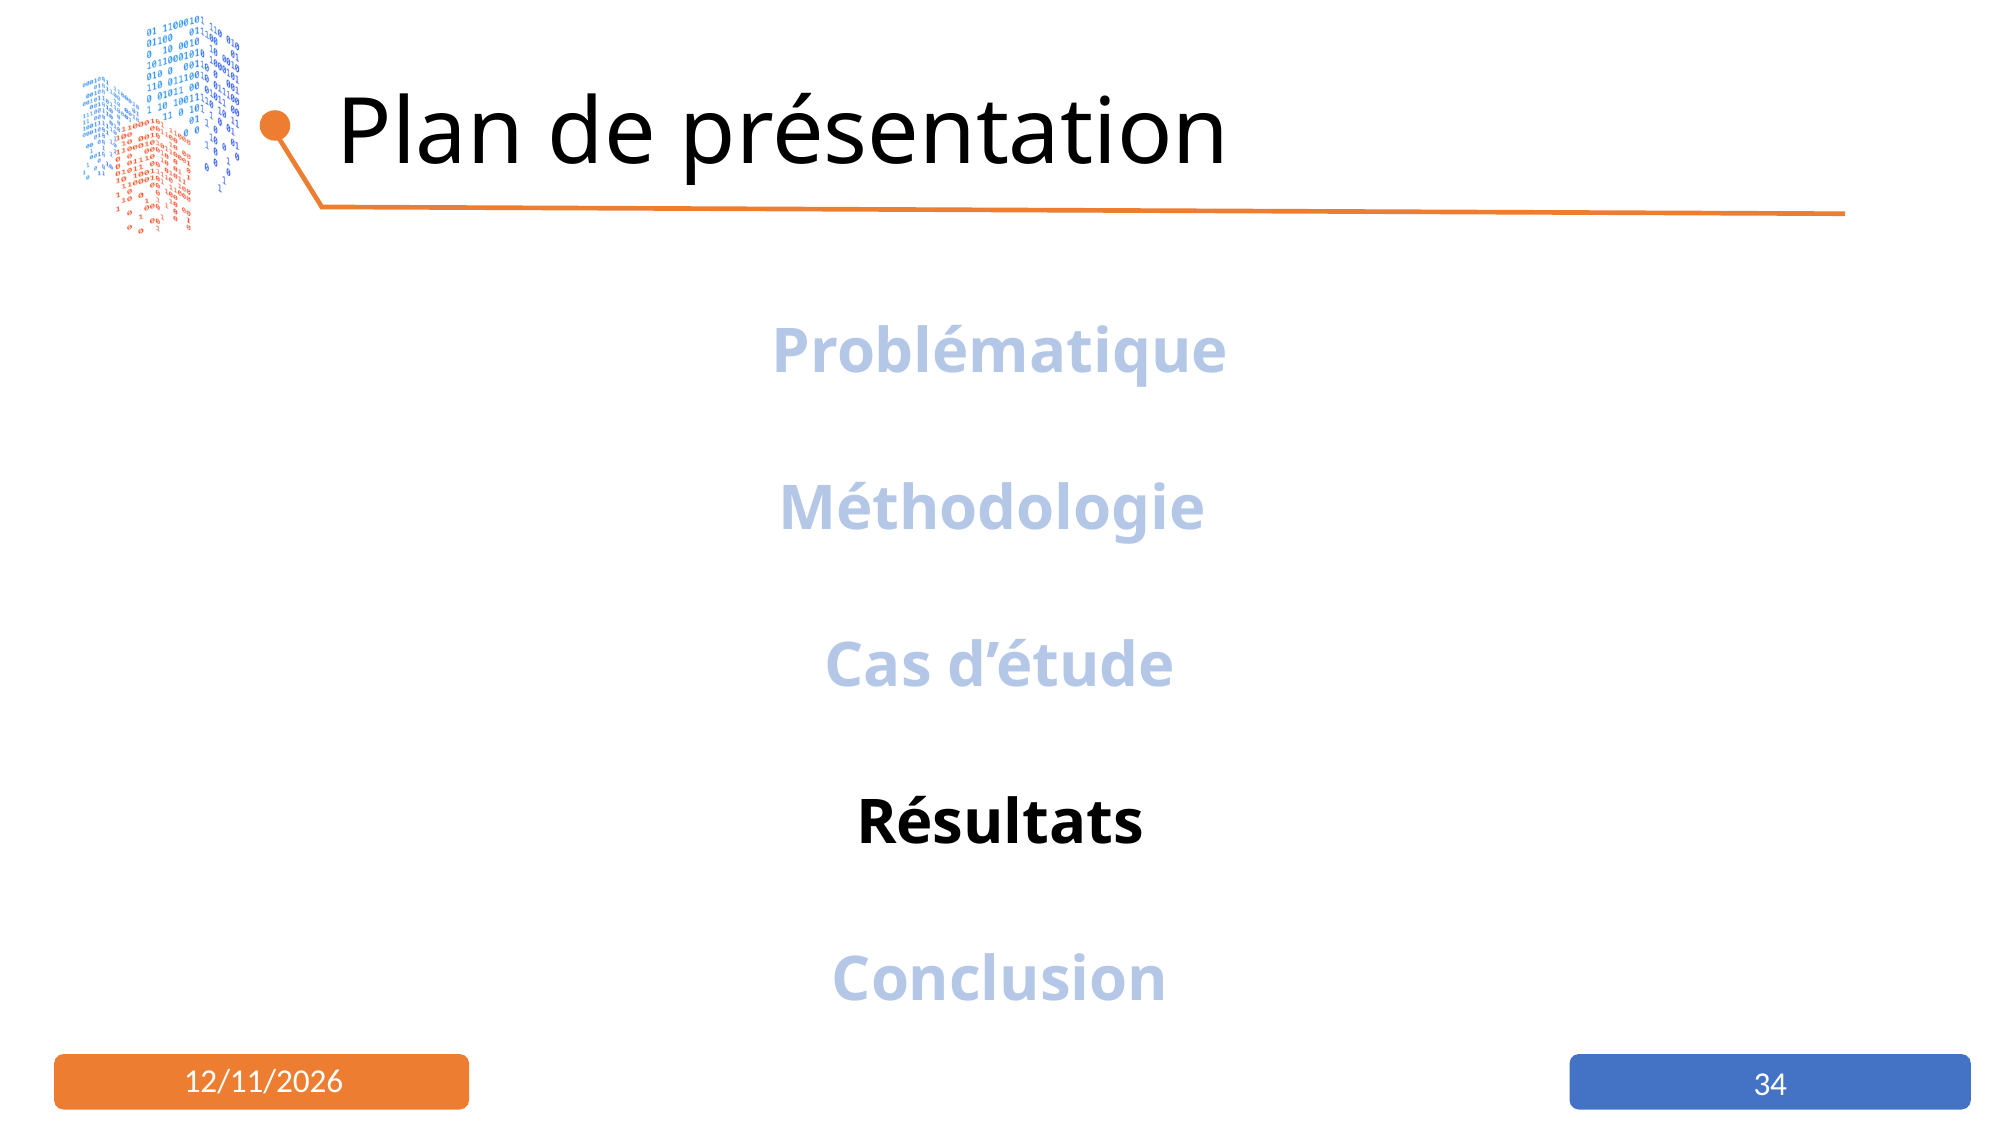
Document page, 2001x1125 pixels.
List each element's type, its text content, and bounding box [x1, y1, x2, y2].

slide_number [57, 1049, 470, 1110]
list Problématique Méthodologie Cas d’étude Résultats Conclusion [137, 247, 1863, 1035]
title Plan de présentation [321, 76, 1863, 184]
picture [57, 0, 260, 253]
slide_number 34 [1569, 1054, 1971, 1110]
